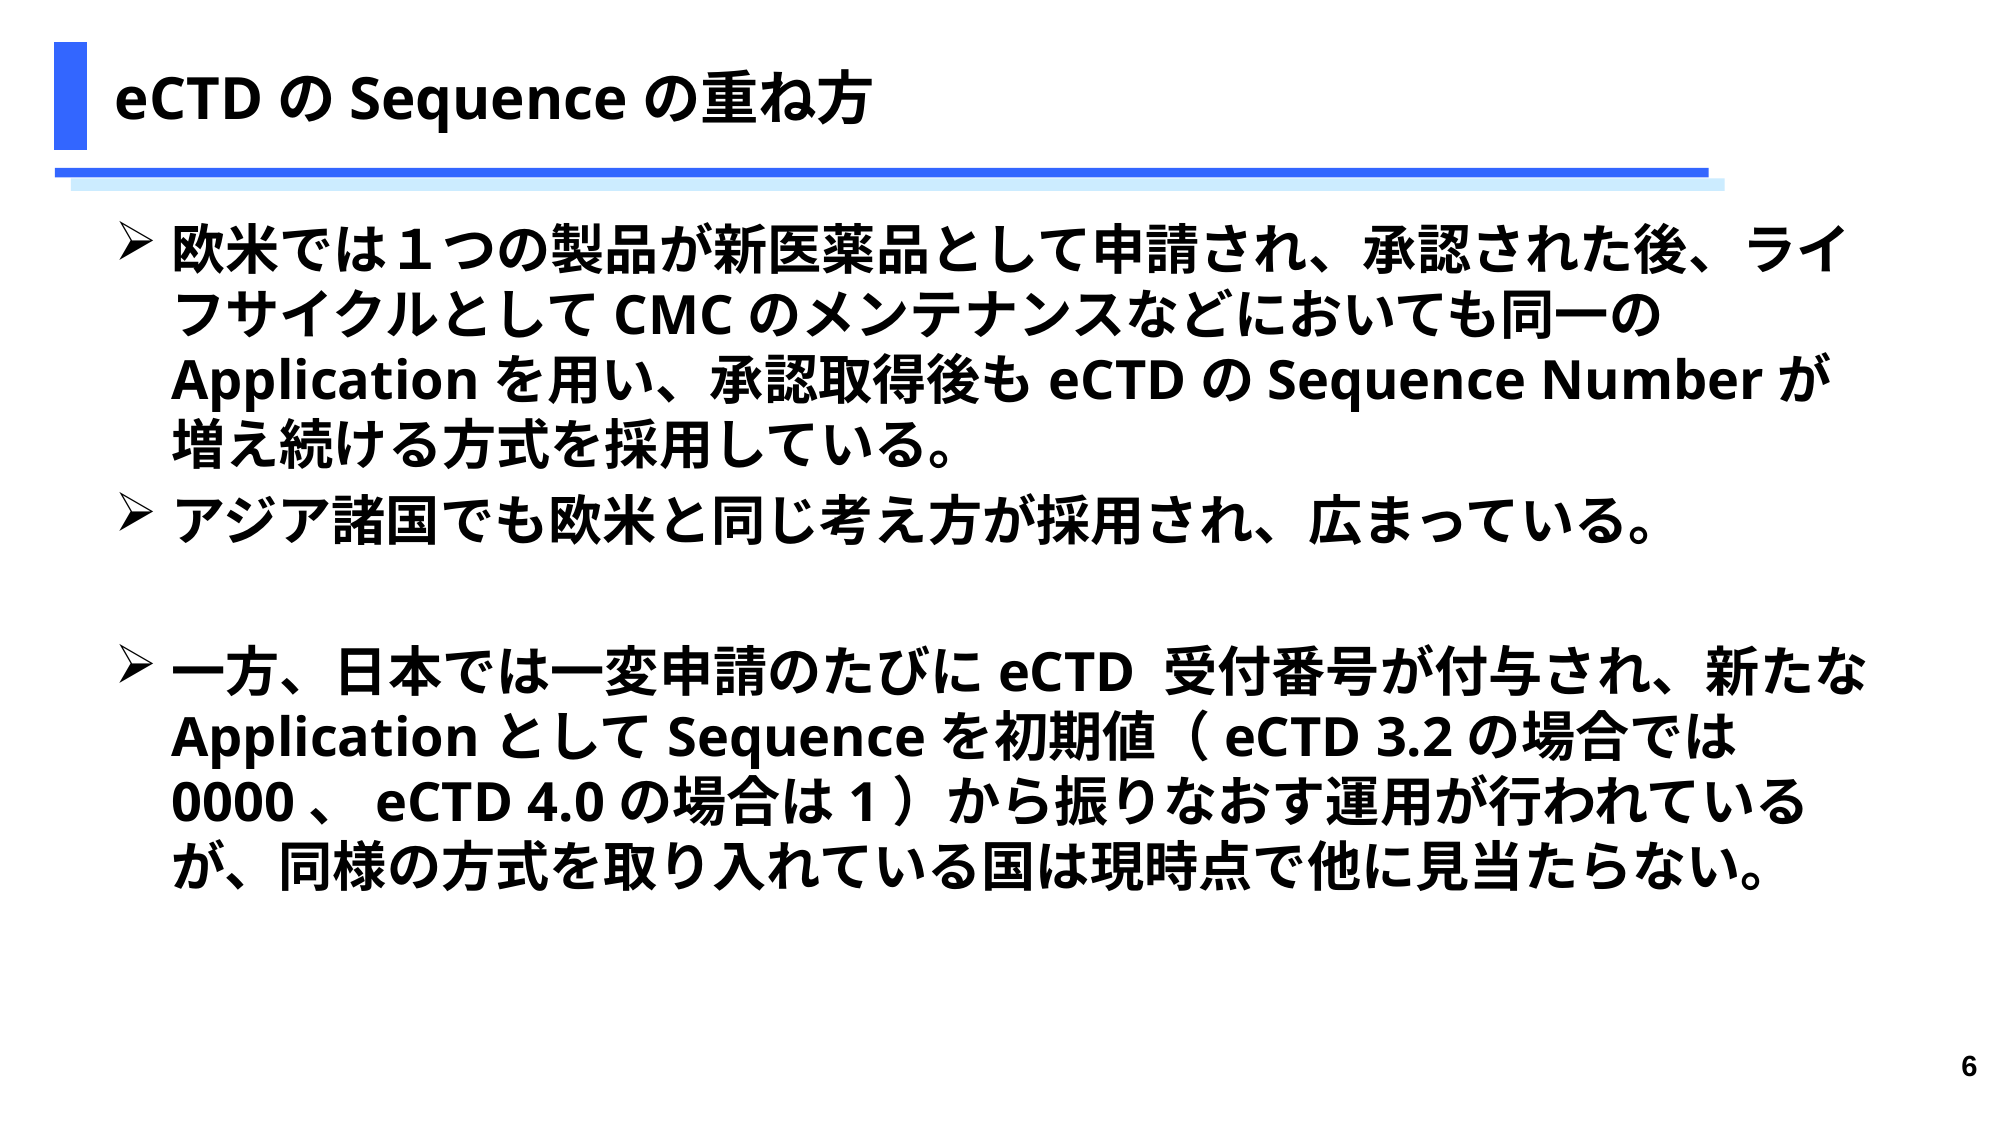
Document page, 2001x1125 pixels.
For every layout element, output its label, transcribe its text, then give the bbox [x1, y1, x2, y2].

title eCTDのSequenceの重ね方 [99, 31, 1900, 161]
slide_number 6 [1801, 1039, 1993, 1118]
list 欧米では１つの製品が新医薬品として申請され、承認された後、ライフサイクルとしてCMCのメンテナンスなどにおいても同一のApplicationを用い、承認取得後もeCTDのSequence Numberが増え続ける方式を採用している。 アジア諸国でも欧米と同じ考え方が採用され、広まっている。 一方、日本では一変申請のたびにeCTD 受付番号が付与され、新たなApplicationとしてSequenceを初期値（eCTD 3.2の場合では0000、eCTD 4.0の場合は1）から振りなおす運用が行われているが、同様の方式を取り入れている国は現時点で他に見当たらない。 [99, 207, 1901, 1071]
